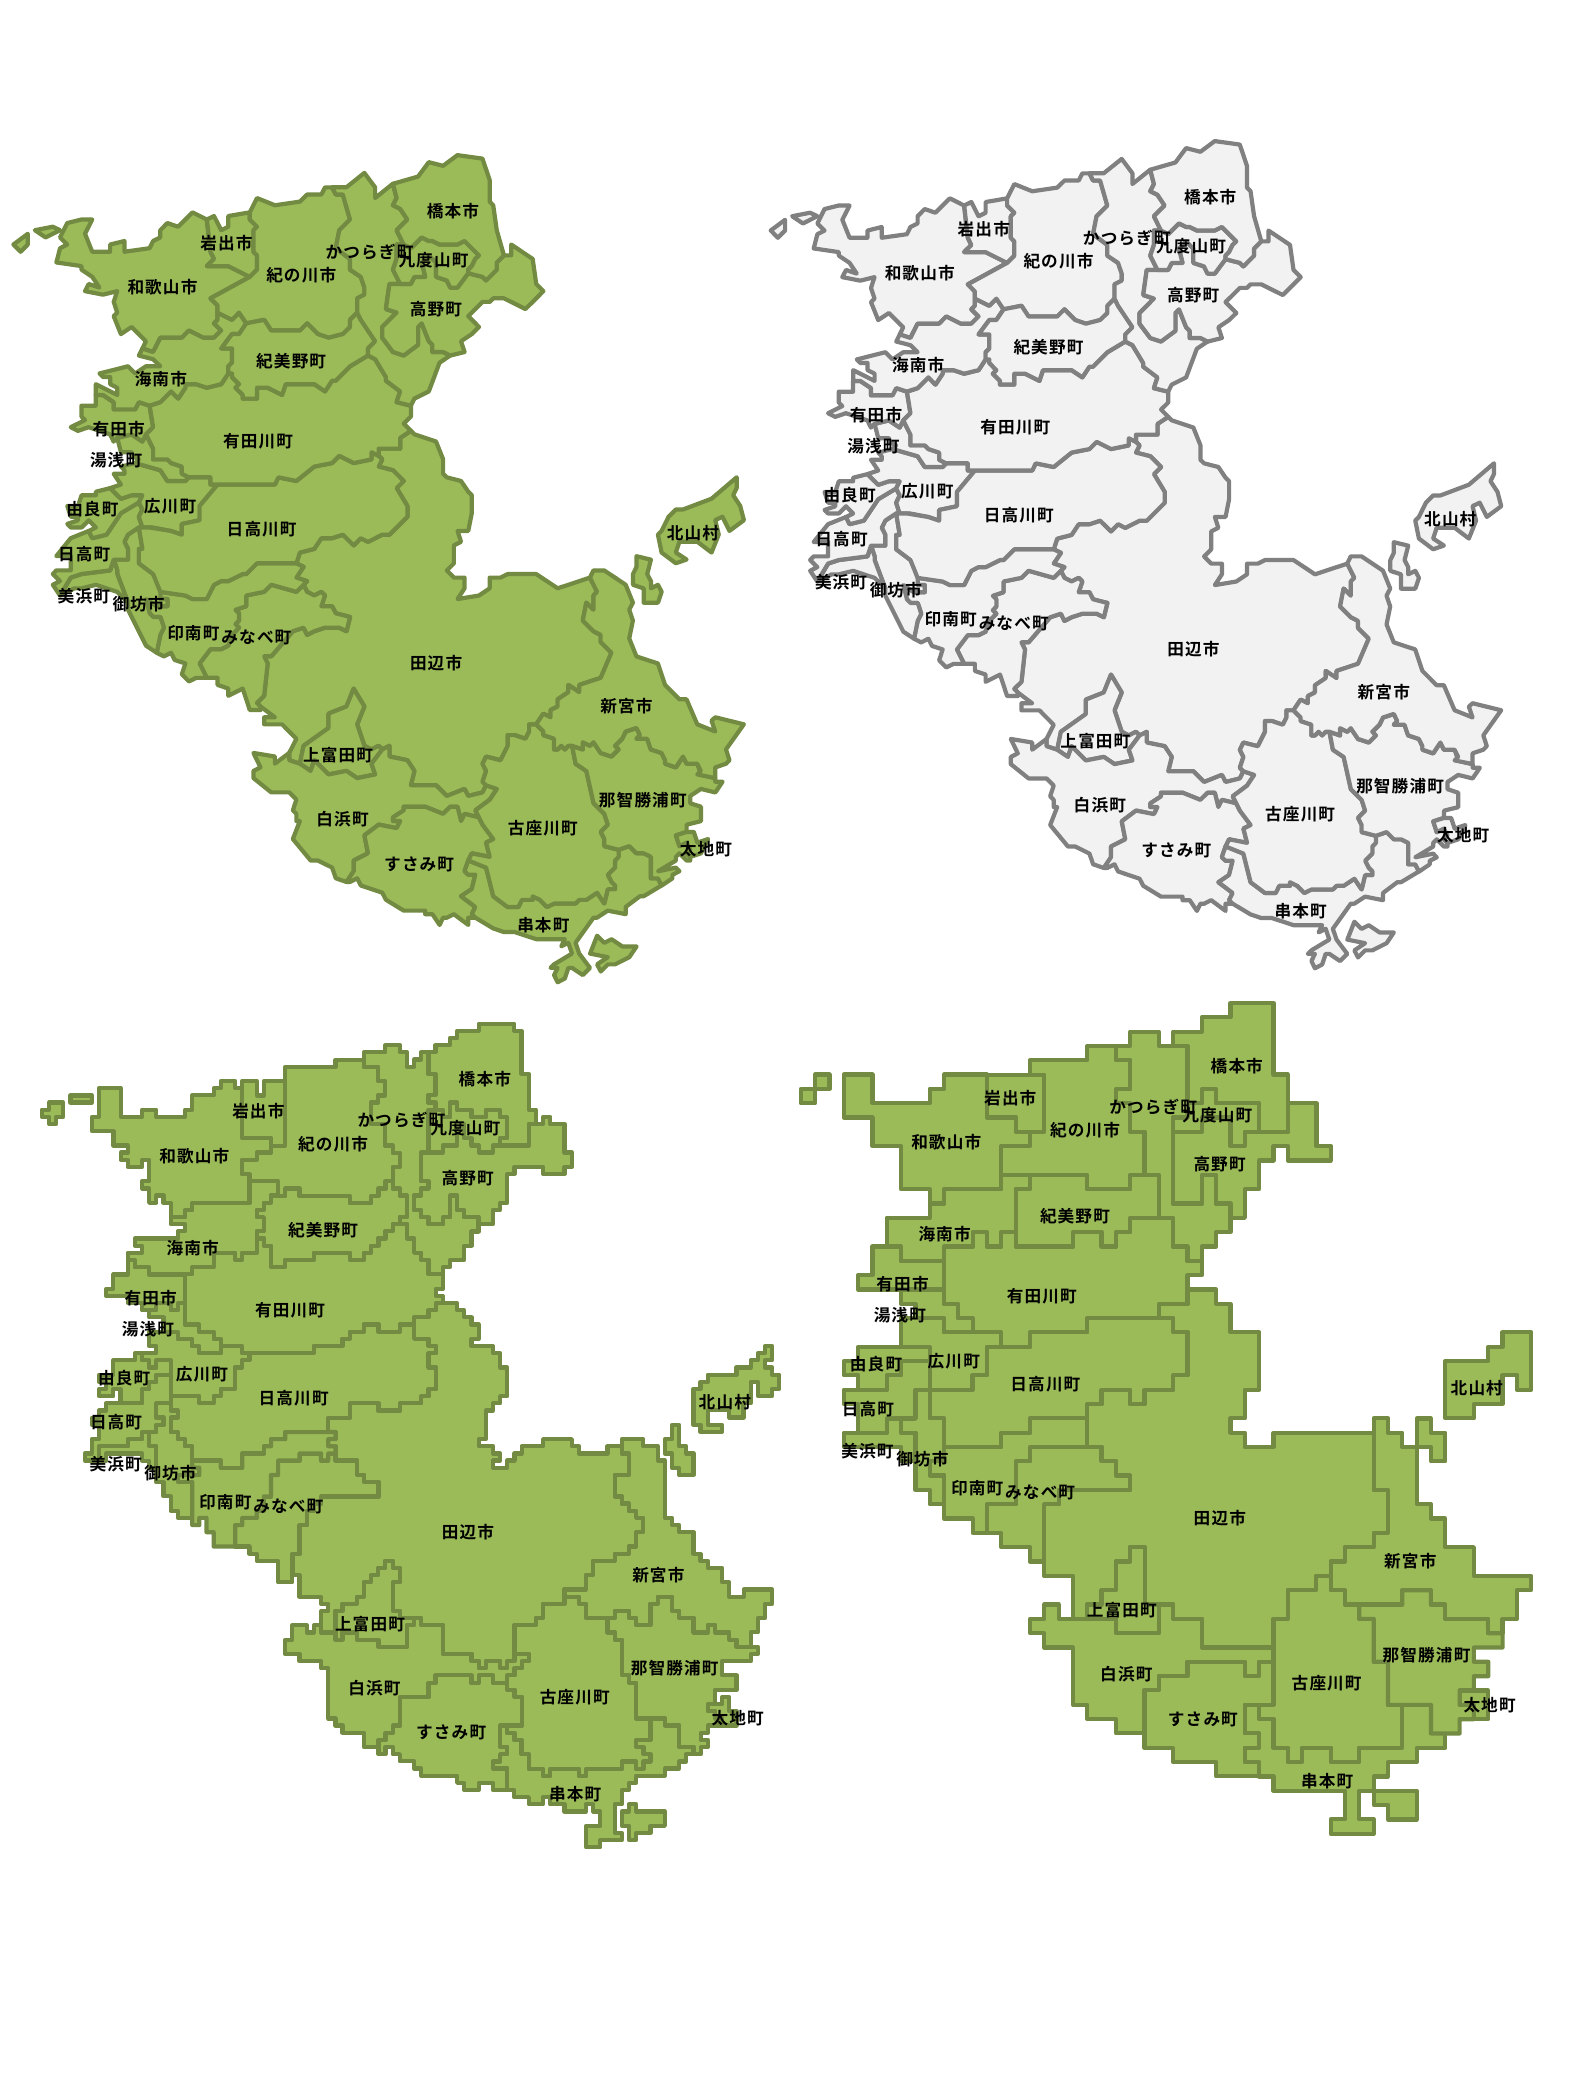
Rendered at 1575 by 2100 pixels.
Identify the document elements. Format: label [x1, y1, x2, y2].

text_box [73, 1061, 781, 1813]
text_box [800, 1002, 1532, 1834]
text_box [41, 192, 749, 944]
text_box [41, 1023, 780, 1848]
text_box [13, 154, 745, 983]
text_box [770, 140, 1502, 969]
text_box [825, 1047, 1532, 1799]
text_box [798, 178, 1506, 930]
